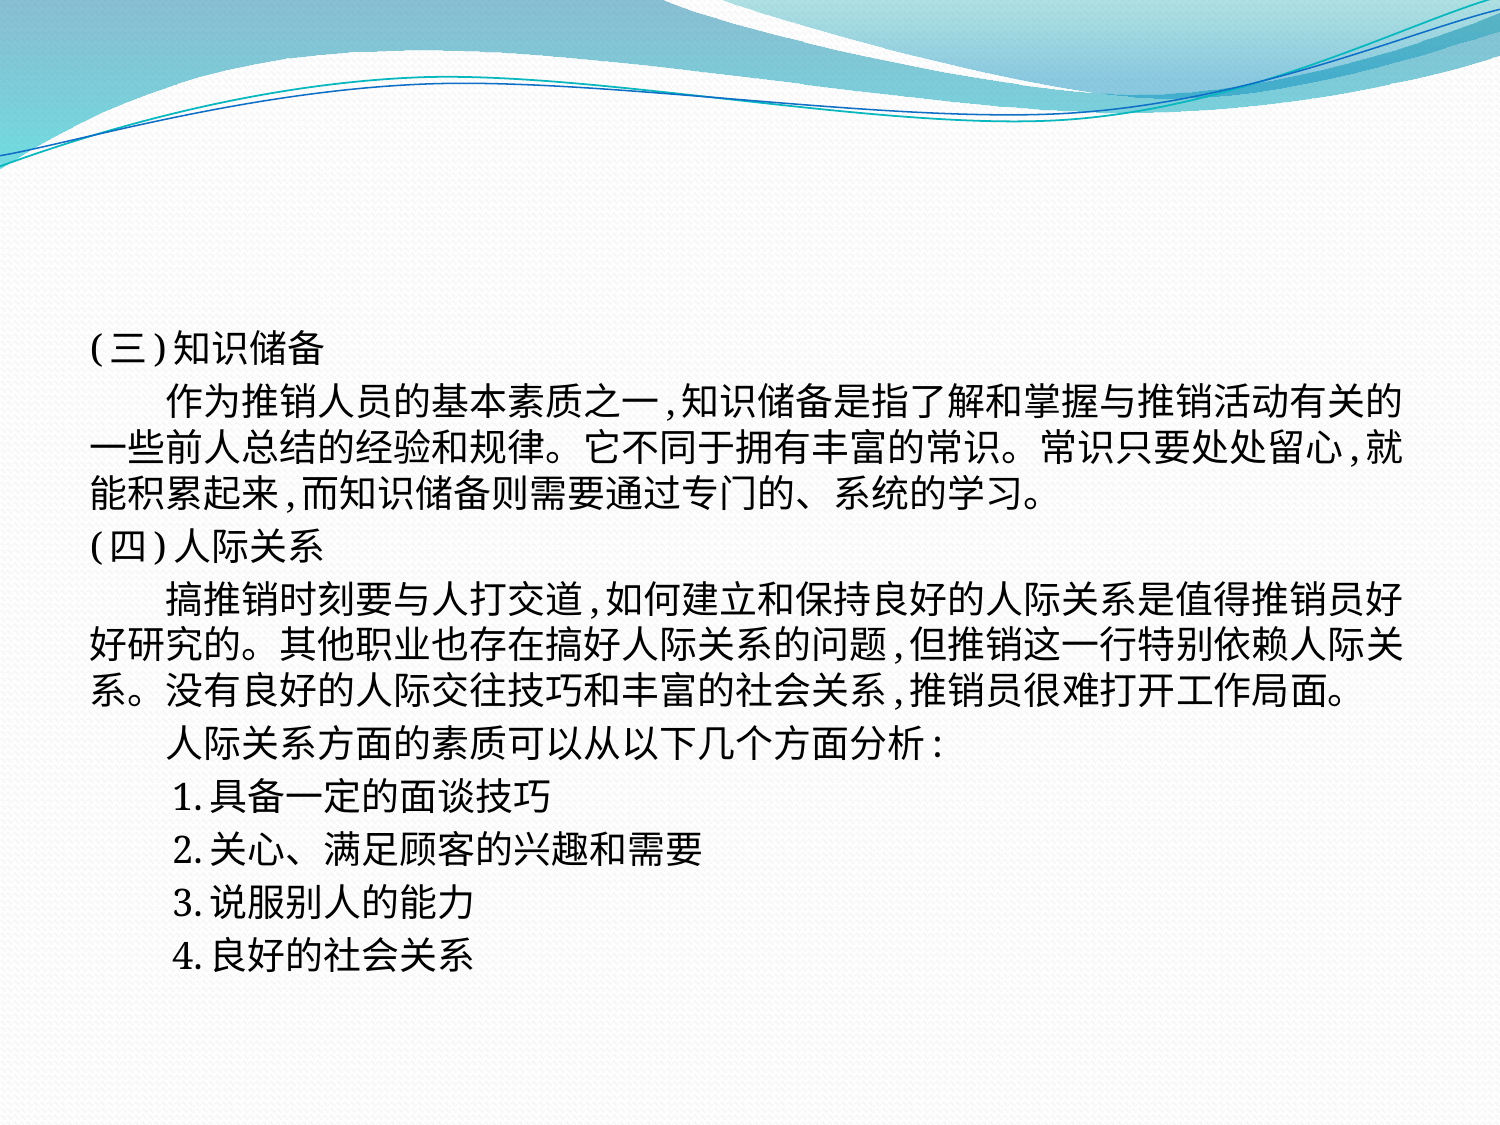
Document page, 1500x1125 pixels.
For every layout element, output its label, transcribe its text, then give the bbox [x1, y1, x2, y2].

list (三)知识储备 作为推销人员的基本素质之一,知识储备是指了解和掌握与推销活动有关的一些前人总结的经验和规律。它不同于拥有丰富的常识。常识只要处处留心,就能积累起来,而知识储备则需要通过专门的、系统的学习。 (四)人际关系 搞推销时刻要与人打交道,如何建立和保持良好的人际关系是值得推销员好好研究的。其他职业也存在搞好人际关系的问题,但推销这一行特别依赖人际关系。没有良好的人际交往技巧和丰富的社会关系,推销员很难打开工作局面。 人际关系方面的素质可以从以下几个方面分析: 1.具备一定的面谈技巧 2.关心、满足顾客的兴趣和需要 3.说服别人的能力 4.良好的社会关系 [75, 317, 1425, 1038]
